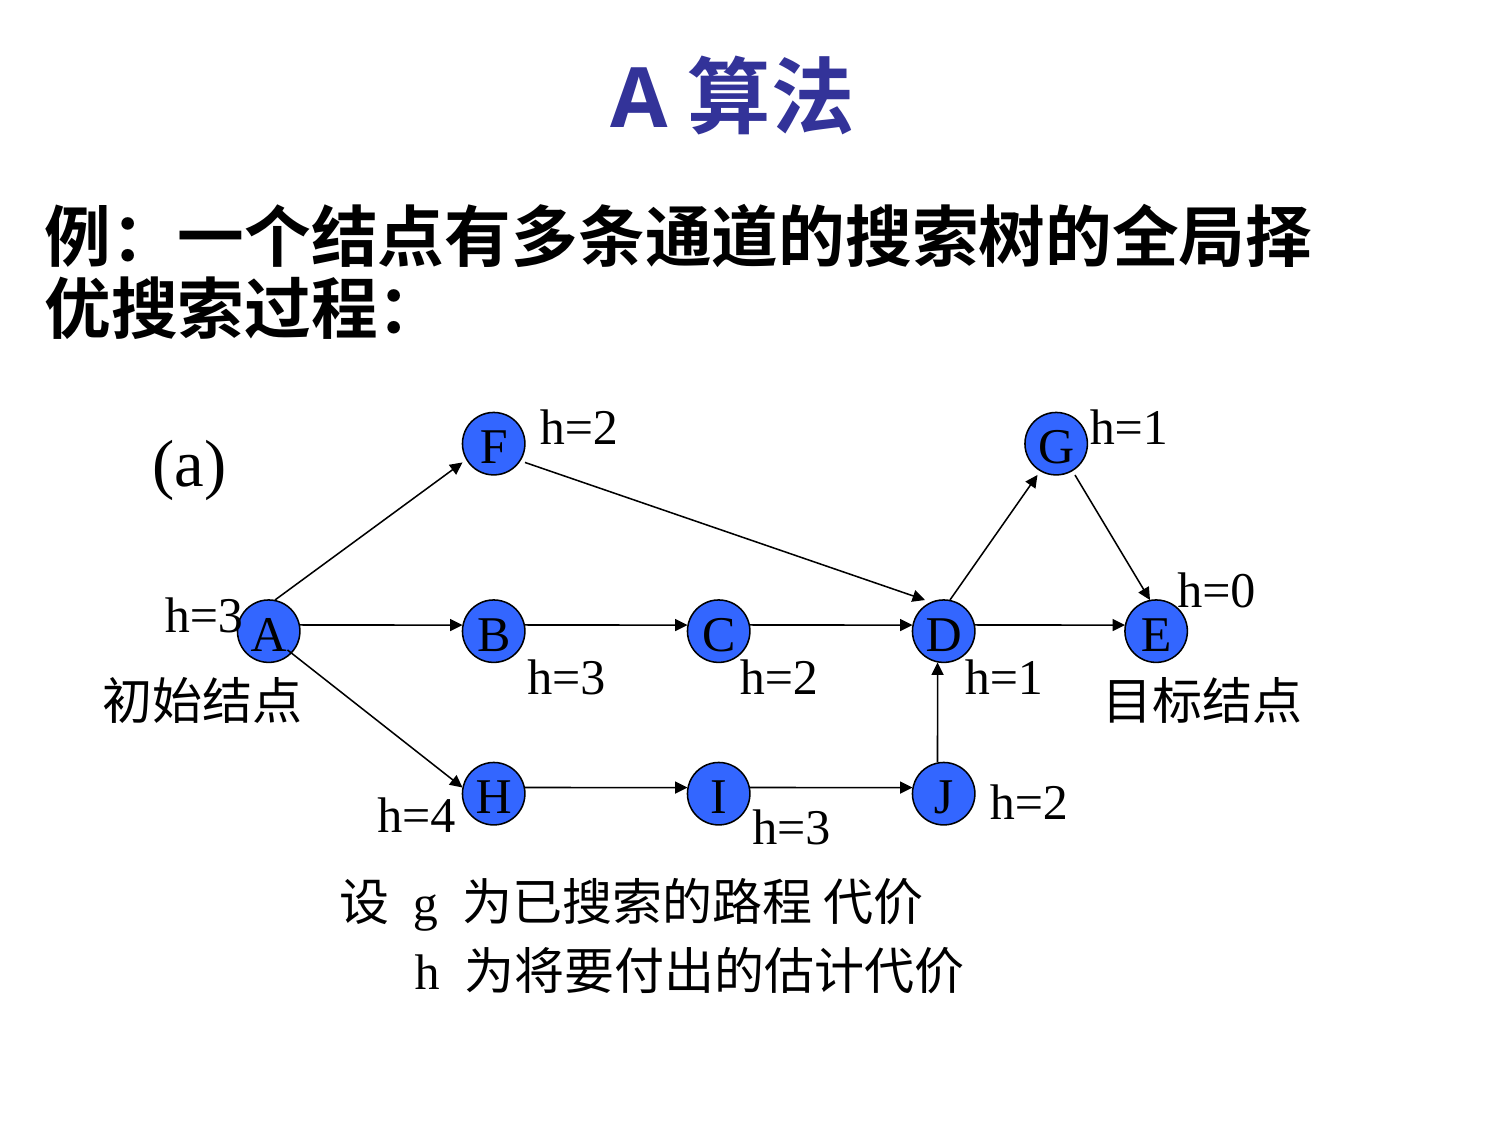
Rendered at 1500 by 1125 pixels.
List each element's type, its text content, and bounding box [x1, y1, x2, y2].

text_box (a) [137, 412, 263, 508]
text_box [299, 618, 463, 632]
text_box h=3 [512, 637, 625, 713]
list 例：一个结点有多条通道的搜索树的全局择优搜索过程： [29, 196, 1382, 347]
text_box [974, 618, 1126, 632]
text_box F [462, 412, 525, 475]
text_box h=0 [1162, 549, 1275, 625]
text_box [524, 618, 688, 632]
text_box E [1124, 599, 1188, 662]
text_box [749, 618, 913, 632]
text_box [931, 662, 944, 763]
text_box 初始结点 [87, 662, 318, 738]
text_box D [912, 599, 975, 663]
text_box C [687, 599, 750, 663]
text_box h=3 [737, 787, 850, 863]
text_box h=2 [975, 762, 1088, 838]
text_box h=4 [362, 774, 475, 850]
text_box G [1024, 412, 1081, 475]
text_box h=1 [1074, 387, 1188, 463]
text_box A算法 [94, 36, 1371, 152]
text_box h=3 [150, 574, 263, 650]
text_box [850, 781, 913, 794]
text_box [1074, 474, 1150, 601]
text_box [526, 463, 925, 602]
text_box h=2 [525, 387, 638, 463]
text_box 设 g 为已搜索的路程 代价 h 为将要付出的估计代价 [324, 862, 1138, 1008]
text_box B [462, 599, 525, 663]
text_box [524, 781, 688, 794]
text_box J [912, 762, 975, 825]
text_box A [243, 599, 300, 662]
text_box 目标结点 [1087, 662, 1318, 738]
text_box [274, 462, 463, 601]
text_box h=2 [725, 637, 838, 713]
text_box I [687, 762, 750, 825]
text_box H [469, 762, 525, 825]
text_box [949, 474, 1038, 601]
text_box h=1 [950, 637, 1063, 713]
